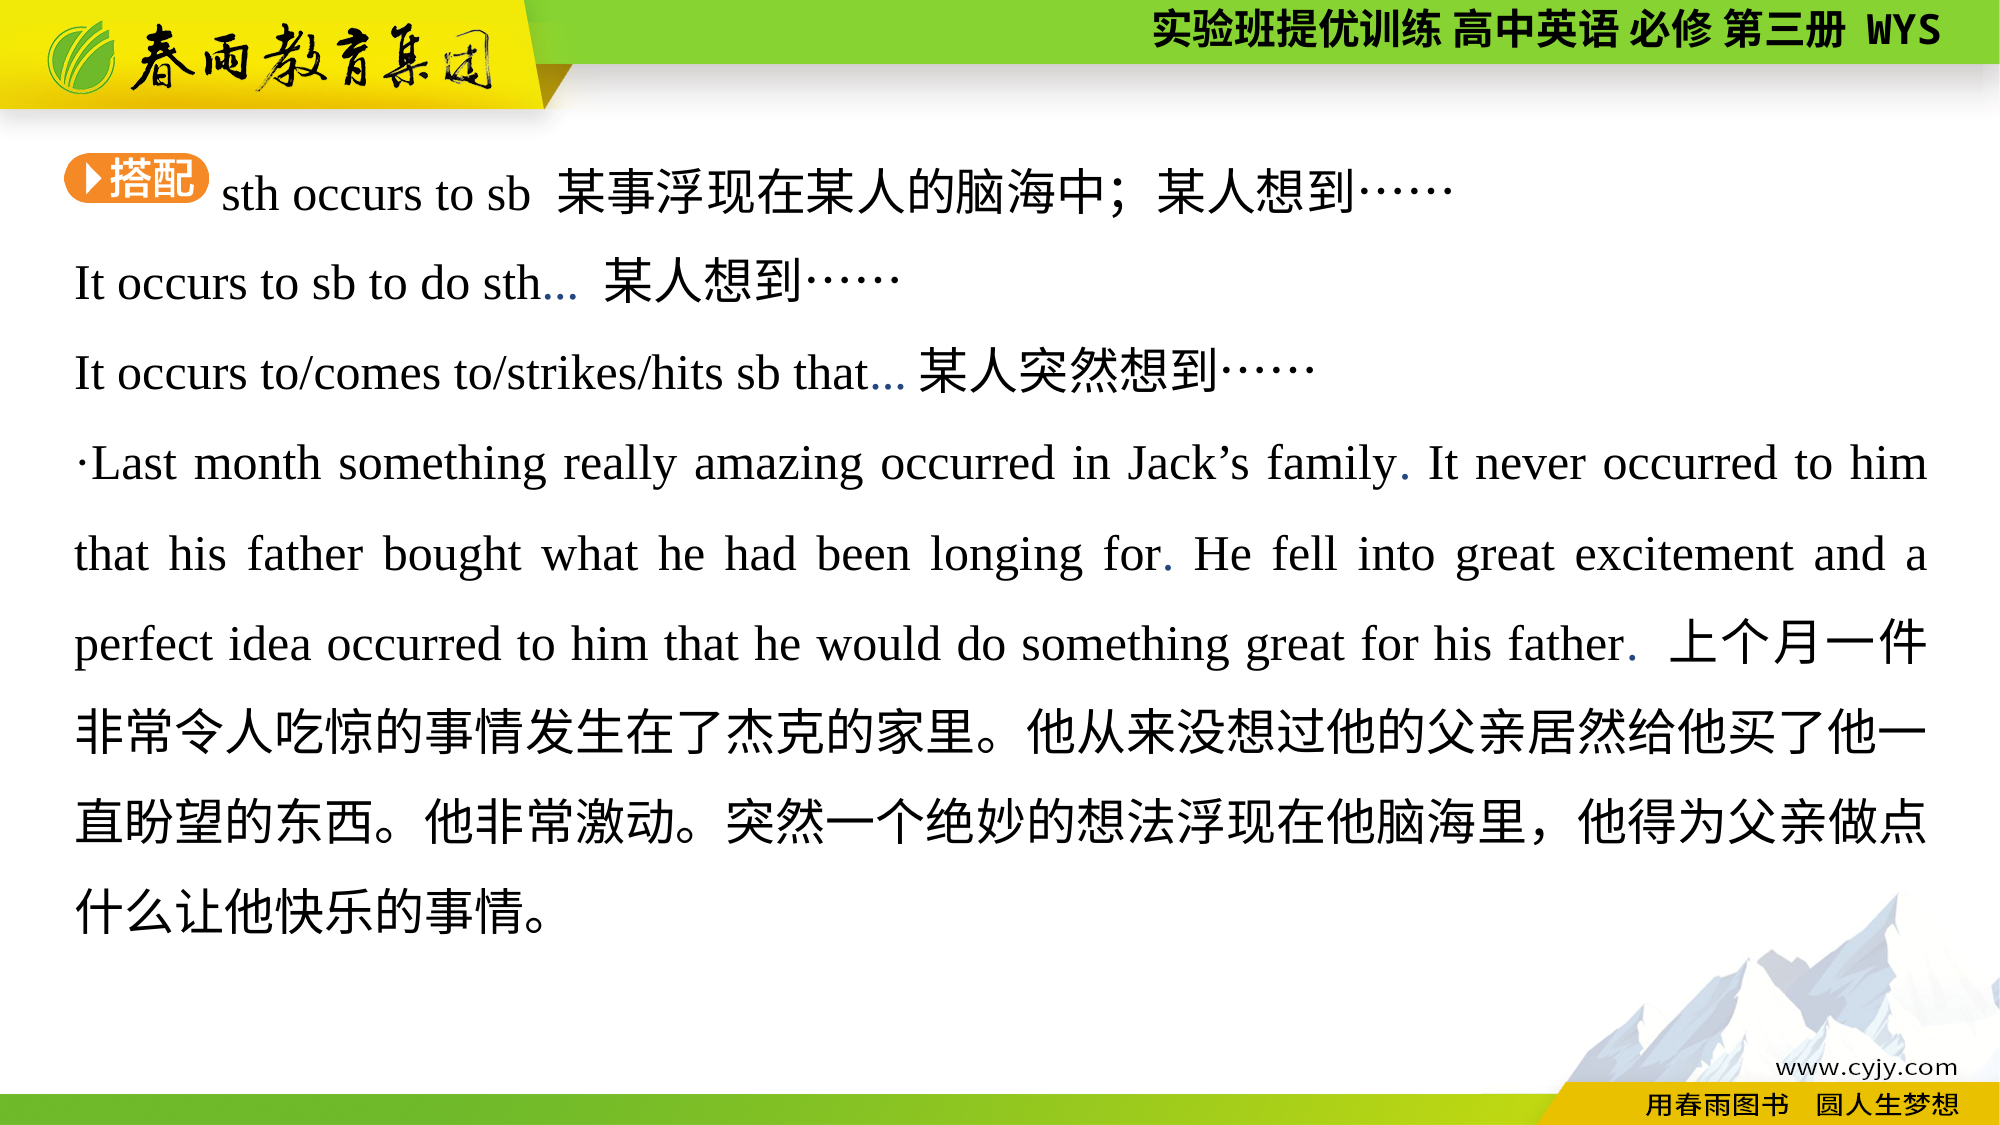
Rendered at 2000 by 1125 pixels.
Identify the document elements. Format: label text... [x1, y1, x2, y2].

list sth occurs to sb 某事浮现在某人的脑海中；某人想到…… It occurs to sb to do sth... 某人想到…… It occurs to/comes to/strikes/hits sb that...某人突然想到…… ·Last month something really amazing occurred in Jack’s family. It never occurred to him that his father bought what he had been longing for. He fell into great excitement and a perfect idea occurred to him that he would do something great for his father. 上个月一件非常令人吃惊的事情发生在了杰克的家里。他从来没想过他的父亲居然给他买了他一直盼望的东西。他非常激动。突然一个绝妙的想法浮现在他脑海里，他得为父亲做点什么让他快乐的事情。 [59, 122, 1944, 956]
picture [0, 0, 2000, 1125]
